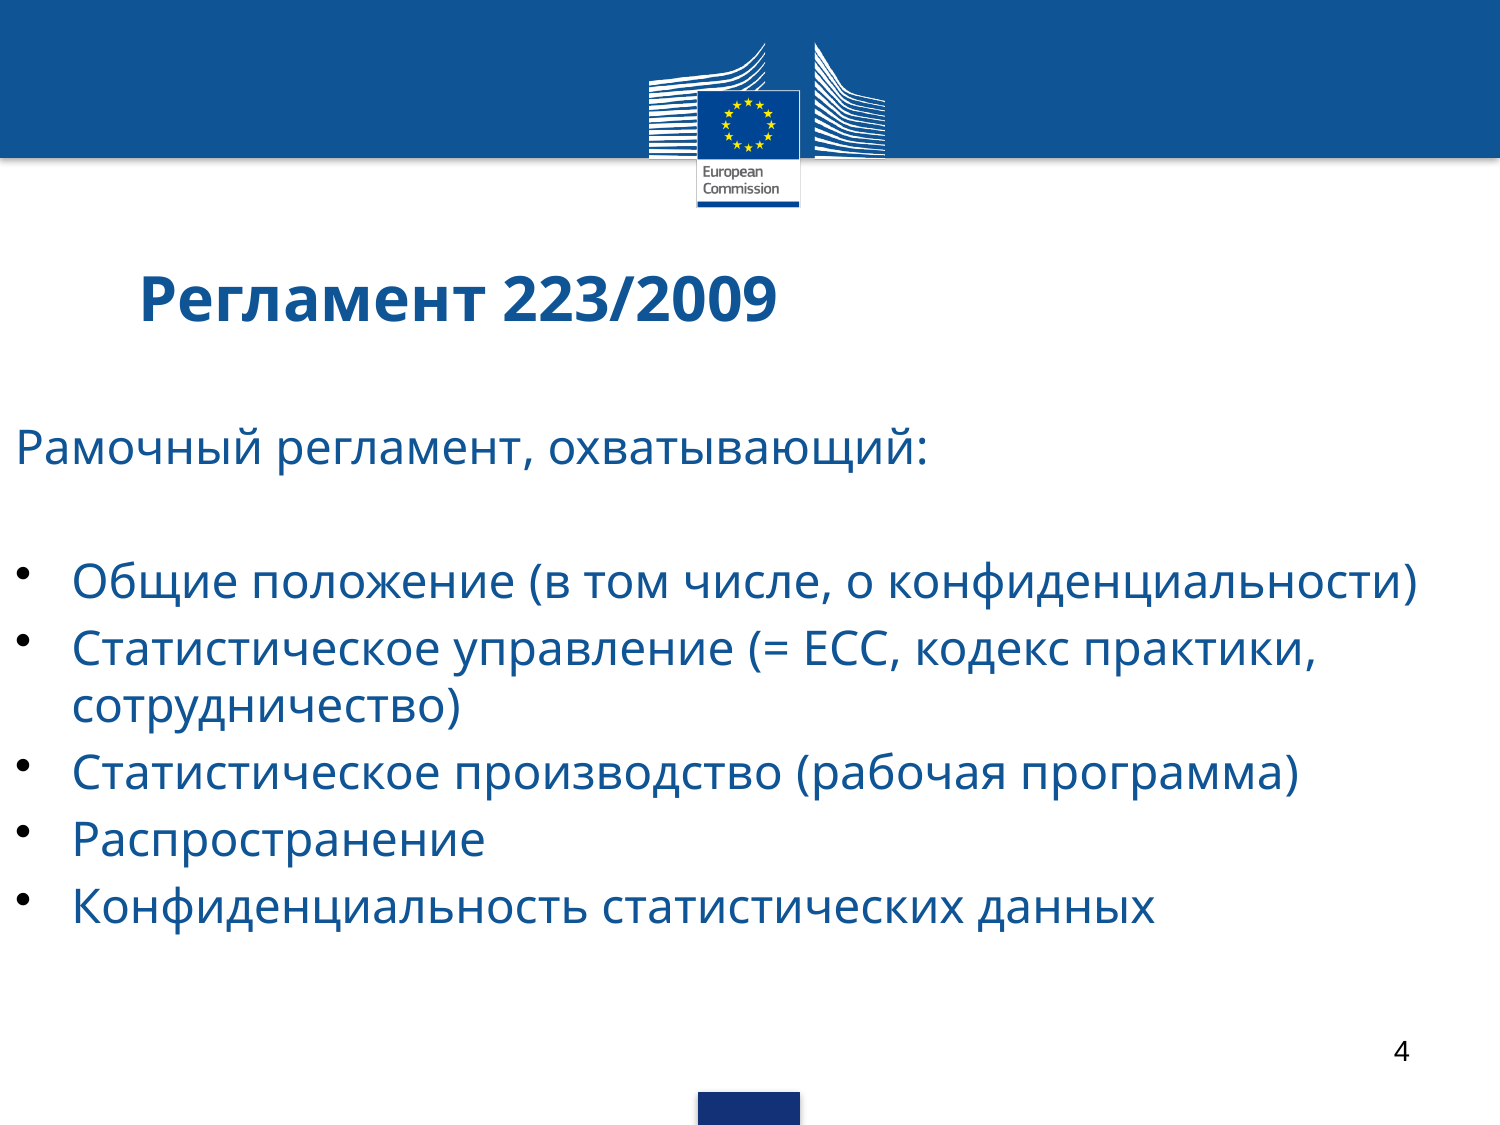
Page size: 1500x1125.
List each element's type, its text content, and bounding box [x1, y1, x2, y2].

slide_number 4 [1074, 1024, 1425, 1103]
picture [649, 42, 885, 208]
list Рамочный регламент, охватывающий: Общие положение (в том числе, о конфиденциальности) Статистическое управление (= ЕСС, кодекс практики, сотрудничество) Статистическое производство (рабочая программа) Распространение Конфиденциальность статистических данных [0, 408, 1500, 1035]
title Регламент 223/2009 [64, 219, 1415, 374]
